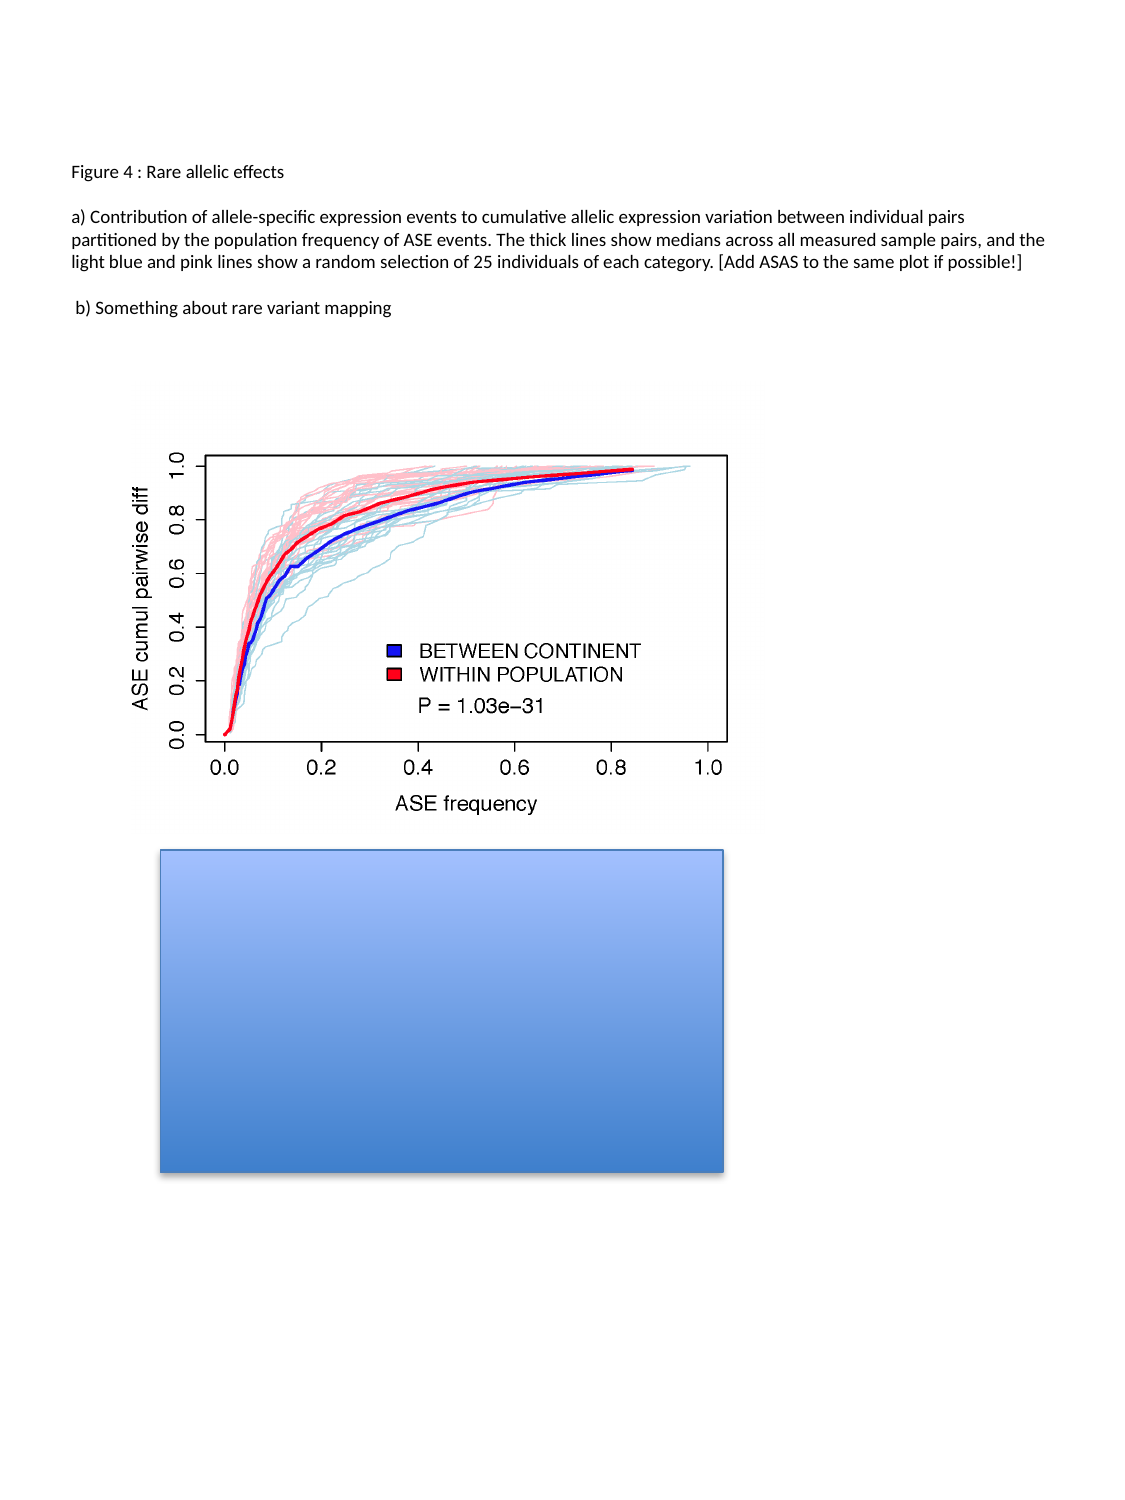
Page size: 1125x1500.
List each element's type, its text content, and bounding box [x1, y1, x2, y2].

text_box [160, 849, 724, 1173]
title Figure 4 : Rare allelic effects a) Contribution of allele-specific expression events to cumulative allelic expression variation between individual pairs partitioned by the population frequency of ASE events. The thick lines show medians across all measured sample pairs, and the light blue and pink lines show a random selection of 25 individuals of each category. [Add ASAS to the same plot if possible!] b) Something about rare variant mapping [56, 147, 1069, 398]
picture [130, 380, 765, 834]
